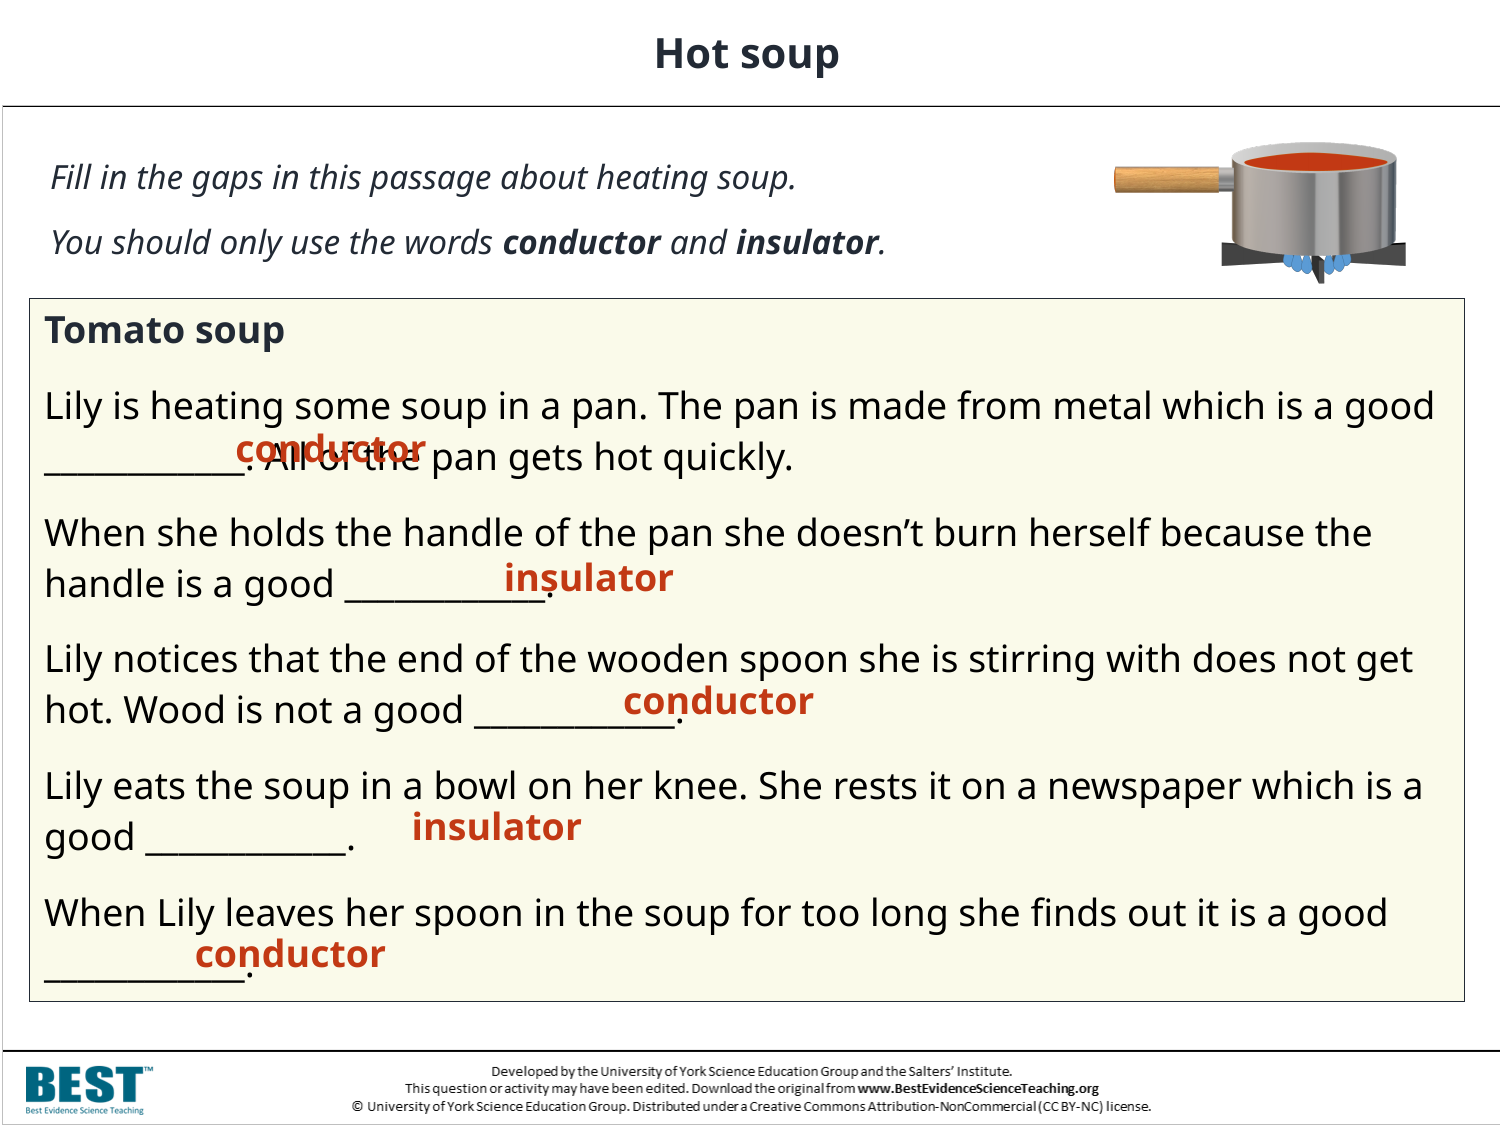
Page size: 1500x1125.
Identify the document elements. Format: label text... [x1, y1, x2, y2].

picture [2, 105, 1500, 1125]
text_box Hot soup [23, 4, 1471, 99]
